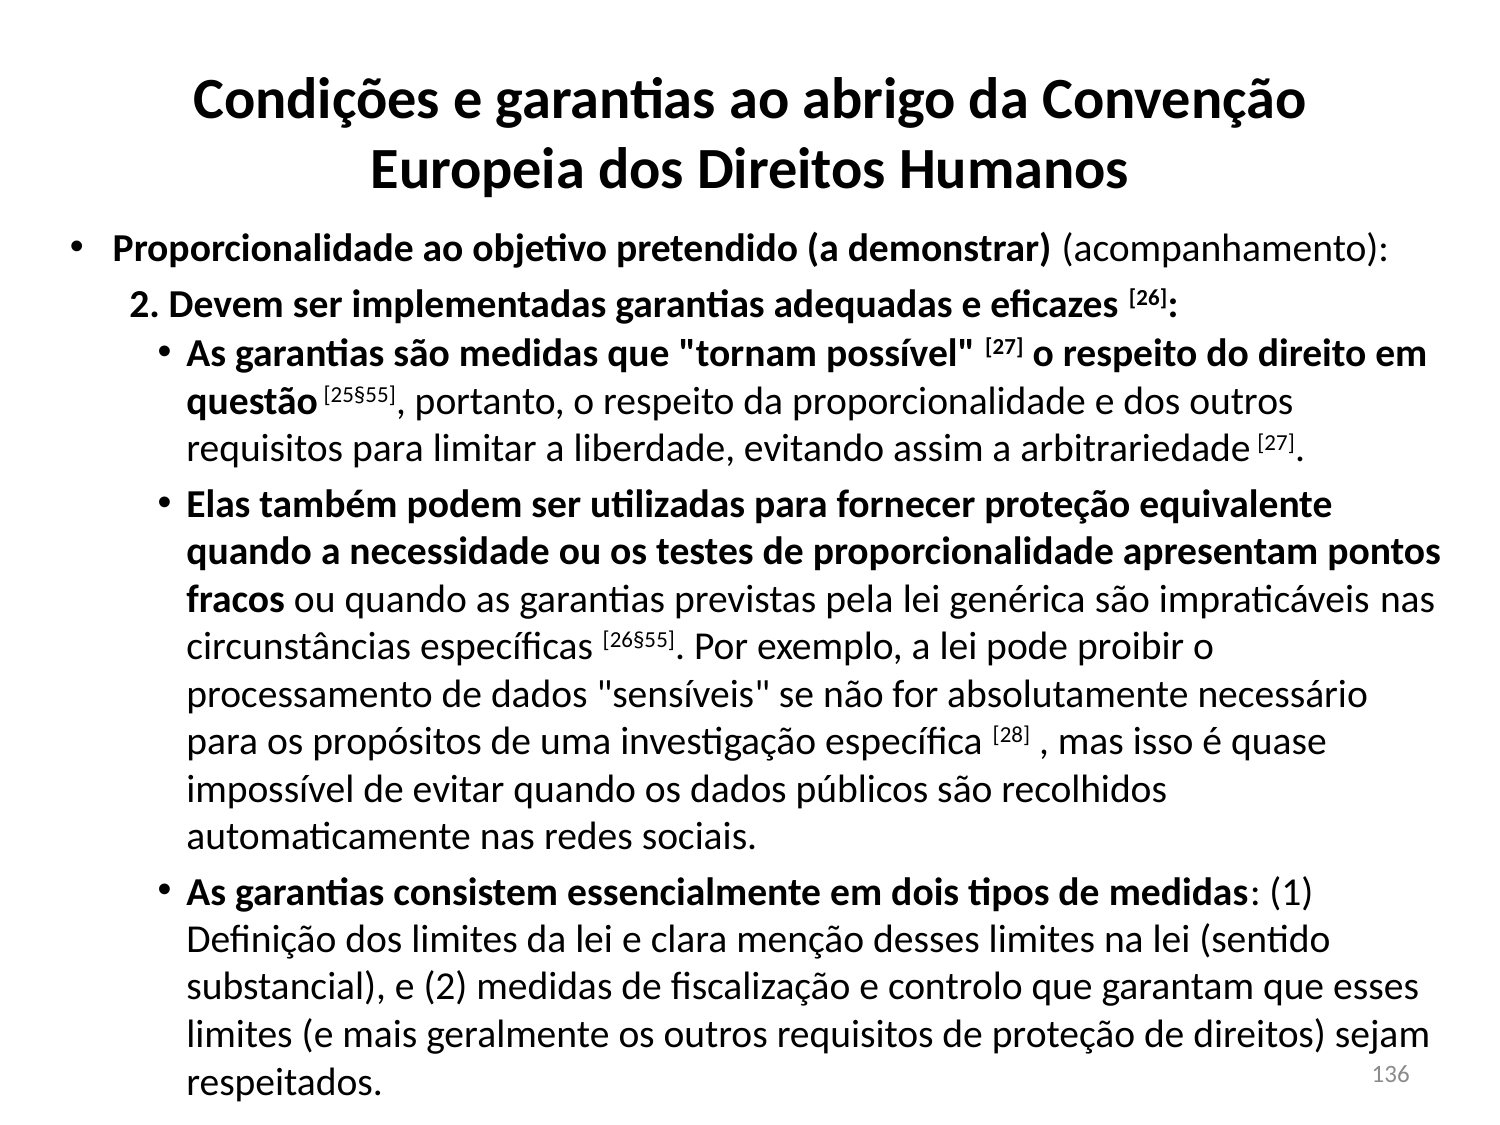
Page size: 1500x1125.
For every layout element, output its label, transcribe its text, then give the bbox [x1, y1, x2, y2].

list Proporcionalidade ao objetivo pretendido (a demonstrar) (acompanhamento): 2. Devem ser implementadas garantias adequadas e eficazes [26]: As garantias são medidas que "tornam possível" [27] o respeito do direito em questão [25§55], portanto, o respeito da proporcionalidade e dos outros requisitos para limitar a liberdade, evitando assim a arbitrariedade [27]. Elas também podem ser utilizadas para fornecer proteção equivalente quando a necessidade ou os testes de proporcionalidade apresentam pontos fracos ou quando as garantias previstas pela lei genérica são impraticáveis ​​nas circunstâncias específicas [26§55]. Por exemplo, a lei pode proibir o processamento de dados "sensíveis" se não for absolutamente necessário para os propósitos de uma investigação específica [28] , mas isso é quase impossível de evitar quando os dados públicos são recolhidos automaticamente nas redes sociais. As garantias consistem essencialmente em dois tipos de medidas: (1) Definição dos limites da lei e clara menção desses limites na lei (sentido substancial), e (2) medidas de fiscalização e controlo que garantam que esses limites (e mais geralmente os outros requisitos de proteção de direitos) sejam respeitados. [54, 214, 1460, 1078]
title Condições e garantias ao abrigo da Convenção Europeia dos Direitos Humanos [74, 44, 1426, 216]
slide_number 136 [1074, 1042, 1425, 1103]
